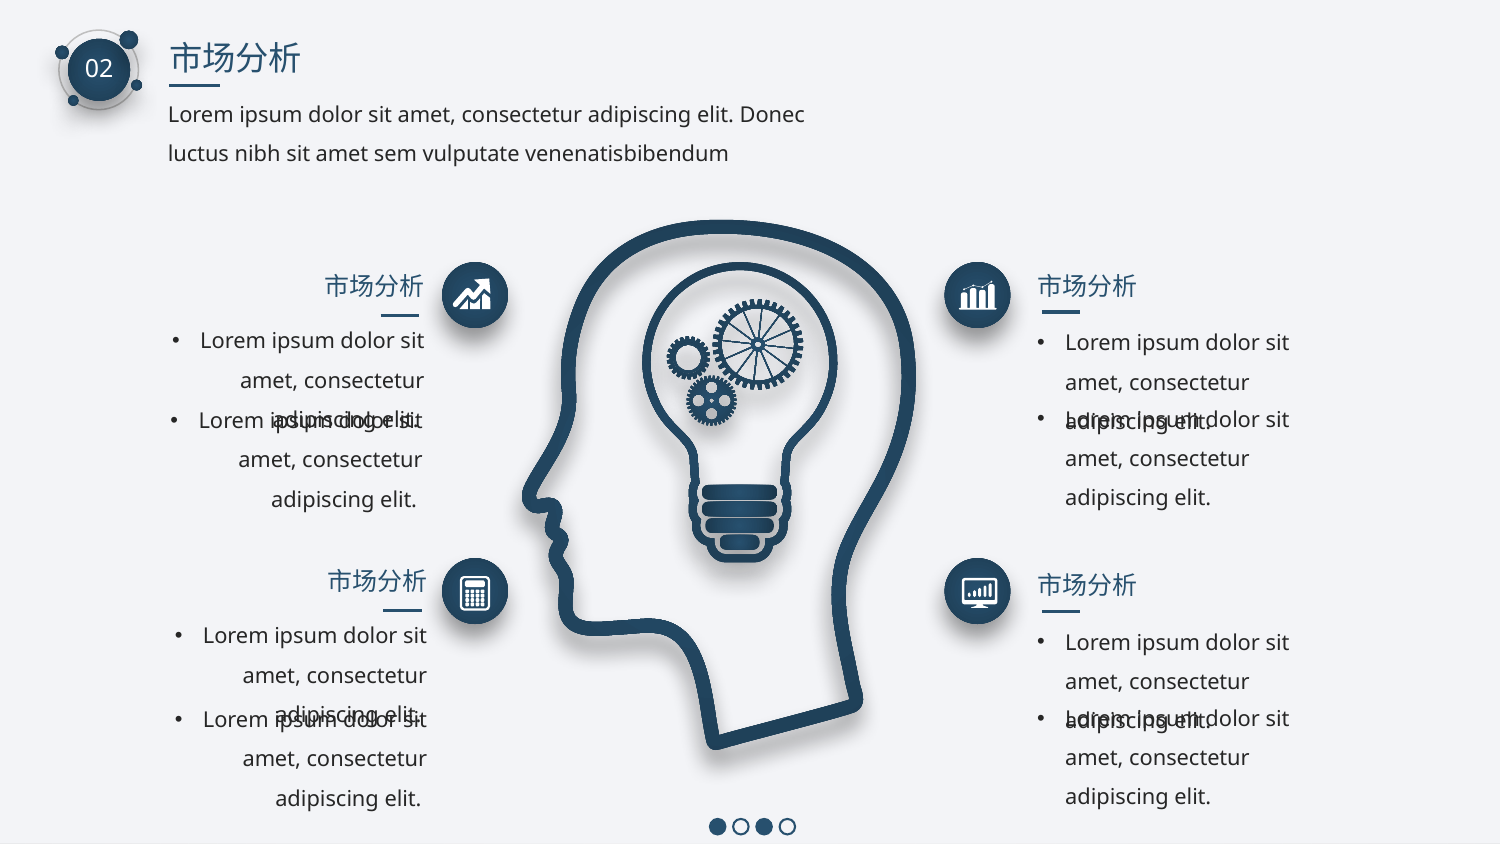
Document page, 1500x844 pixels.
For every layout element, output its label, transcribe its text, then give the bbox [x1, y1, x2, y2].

text_box 市场分析 [92, 558, 443, 603]
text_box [958, 280, 997, 310]
text_box Lorem ipsum dolor sit amet, consectetur adipiscing elit. [116, 386, 438, 519]
text_box Lorem ipsum dolor sit amet, consectetur adipiscing elit. [117, 308, 440, 440]
text_box [943, 557, 1012, 626]
text_box 市场分析 [90, 263, 440, 308]
text_box Lorem ipsum dolor sit amet, consectetur adipiscing elit. [1022, 683, 1344, 817]
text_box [459, 575, 491, 611]
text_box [961, 577, 998, 608]
text_box Lorem ipsum dolor sit amet, consectetur adipiscing elit. [120, 685, 443, 818]
text_box 市场分析 [1022, 562, 1372, 608]
text_box Lorem ipsum dolor sit amet, consectetur adipiscing elit. [120, 603, 443, 685]
text_box Lorem ipsum dolor sit amet, consectetur adipiscing elit. [1022, 308, 1344, 384]
text_box Lorem ipsum dolor sit amet, consectetur adipiscing elit. [1022, 384, 1344, 518]
text_box 市场分析 [154, 30, 318, 79]
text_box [519, 219, 920, 750]
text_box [452, 278, 491, 310]
text_box [441, 261, 510, 330]
text_box [943, 261, 1012, 330]
text_box 市场分析 [1022, 263, 1372, 308]
text_box Lorem ipsum dolor sit amet, consectetur adipiscing elit. [1022, 608, 1344, 683]
text_box [443, 557, 510, 626]
text_box 02 [70, 45, 129, 91]
text_box Lorem ipsum dolor sit amet, consectetur adipiscing elit. Donec luctus nibh sit amet sem vulputate venenatisbibendum [153, 79, 825, 174]
